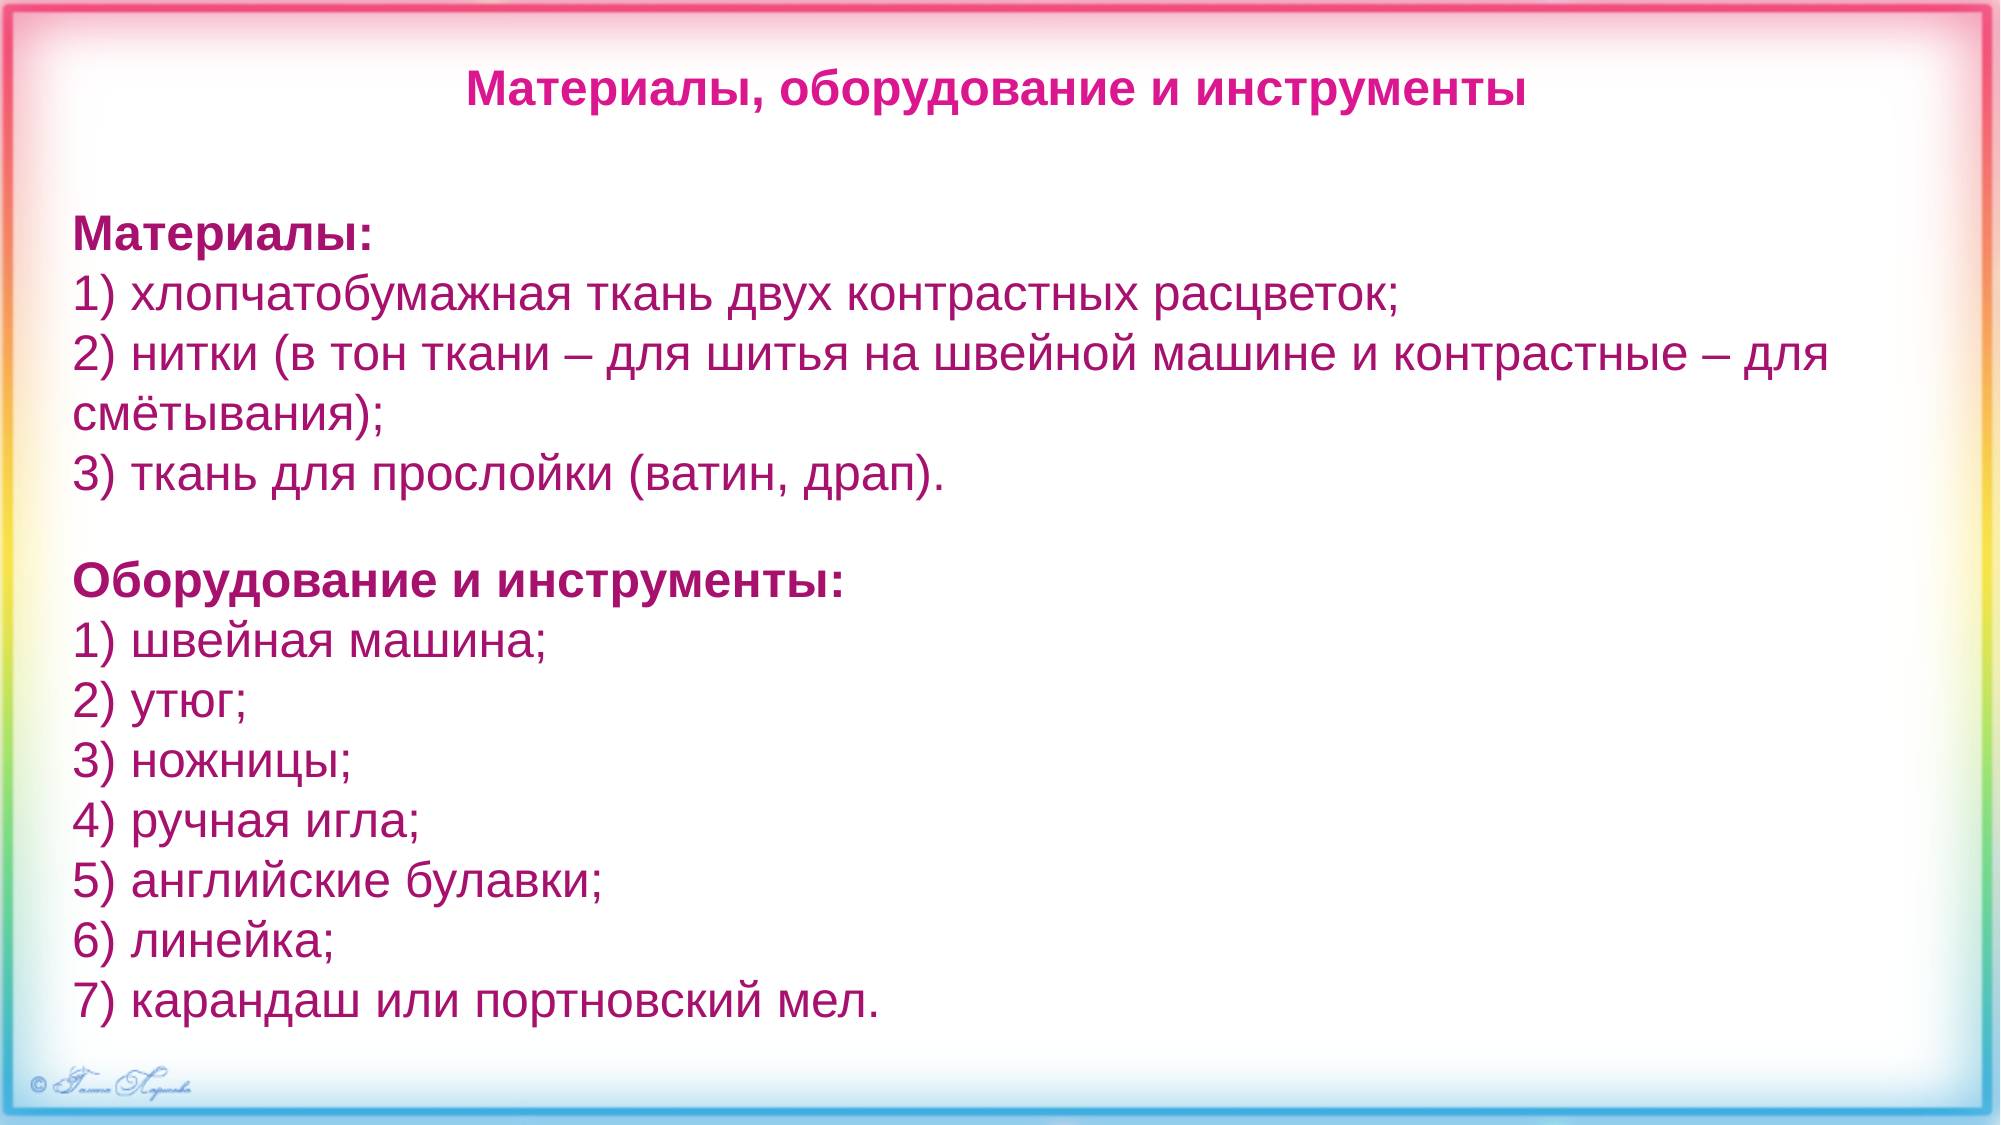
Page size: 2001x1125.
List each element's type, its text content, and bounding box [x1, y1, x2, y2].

picture [0, 0, 2001, 1125]
text_box Материалы, оборудование и инструменты [10, 48, 1983, 123]
text_box Материалы: 1) хлопчатобумажная ткань двух контрастных расцветок; 2) нитки (в тон ткани – для шитья на швейной машине и контрастные – для смётывания); 3) ткань для прослойки (ватин, драп). [57, 193, 1949, 509]
text_box Оборудование и инструменты: 1) швейная машина; 2) утюг; 3) ножницы; 4) ручная игла; 5) английские булавки; 6) линейка; 7) карандаш или портновский мел. [57, 540, 1949, 1035]
